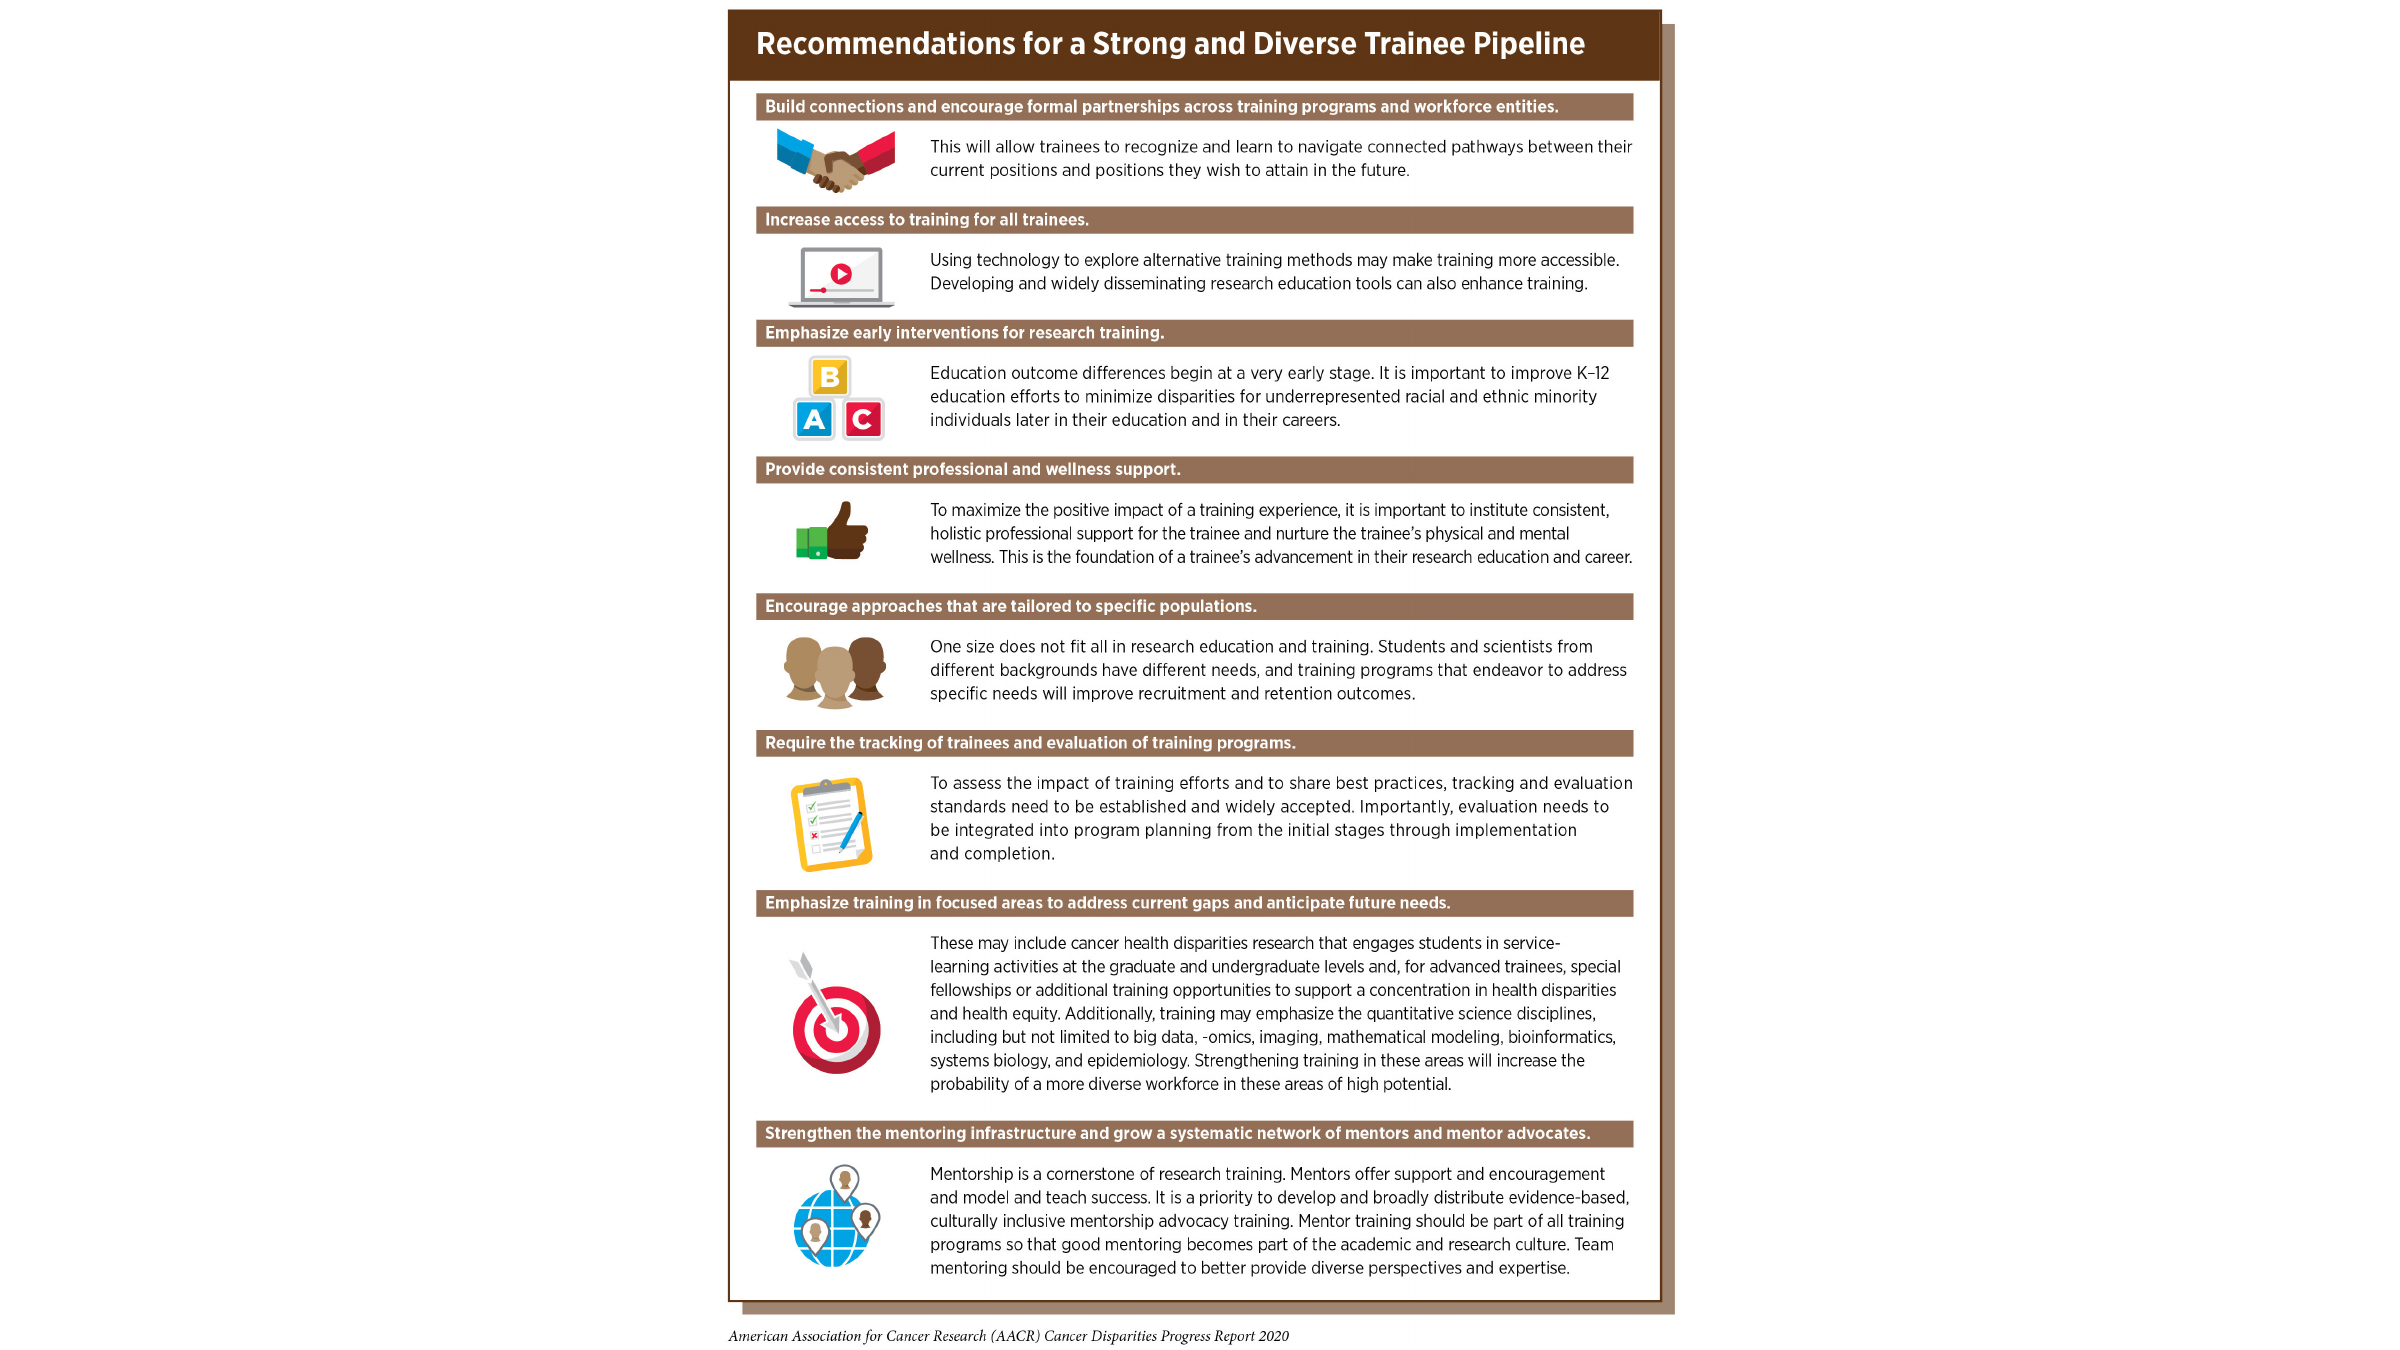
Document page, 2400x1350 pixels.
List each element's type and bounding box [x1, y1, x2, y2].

picture [717, 0, 1683, 1350]
